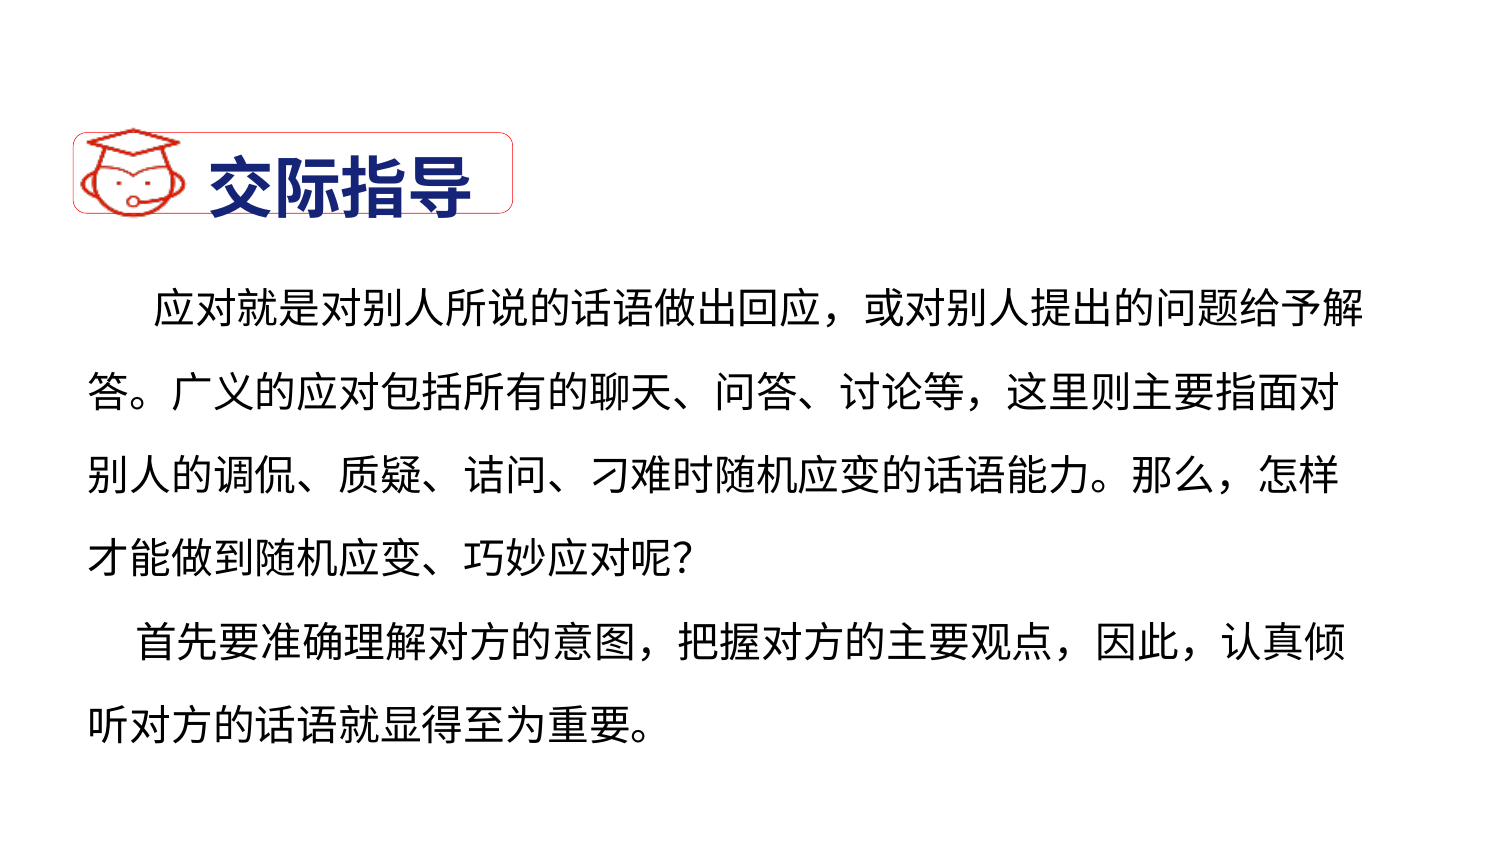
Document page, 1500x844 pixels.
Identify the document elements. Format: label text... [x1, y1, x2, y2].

text_box [193, 131, 514, 212]
picture [73, 122, 193, 223]
list 应对就是对别人所说的话语做出回应，或对别人提出的问题给予解答。广义的应对包括所有的聊天、问答、讨论等，这里则主要指面对别人的调侃、质疑、诘问、刁难时随机应变的话语能力。那么，怎样才能做到随机应变、巧妙应对呢？ 首先要准确理解对方的意图，把握对方的主要观点，因此，认真倾听对方的话语就显得至为重要。 [73, 241, 1397, 723]
text_box 交际指导 [192, 138, 508, 233]
